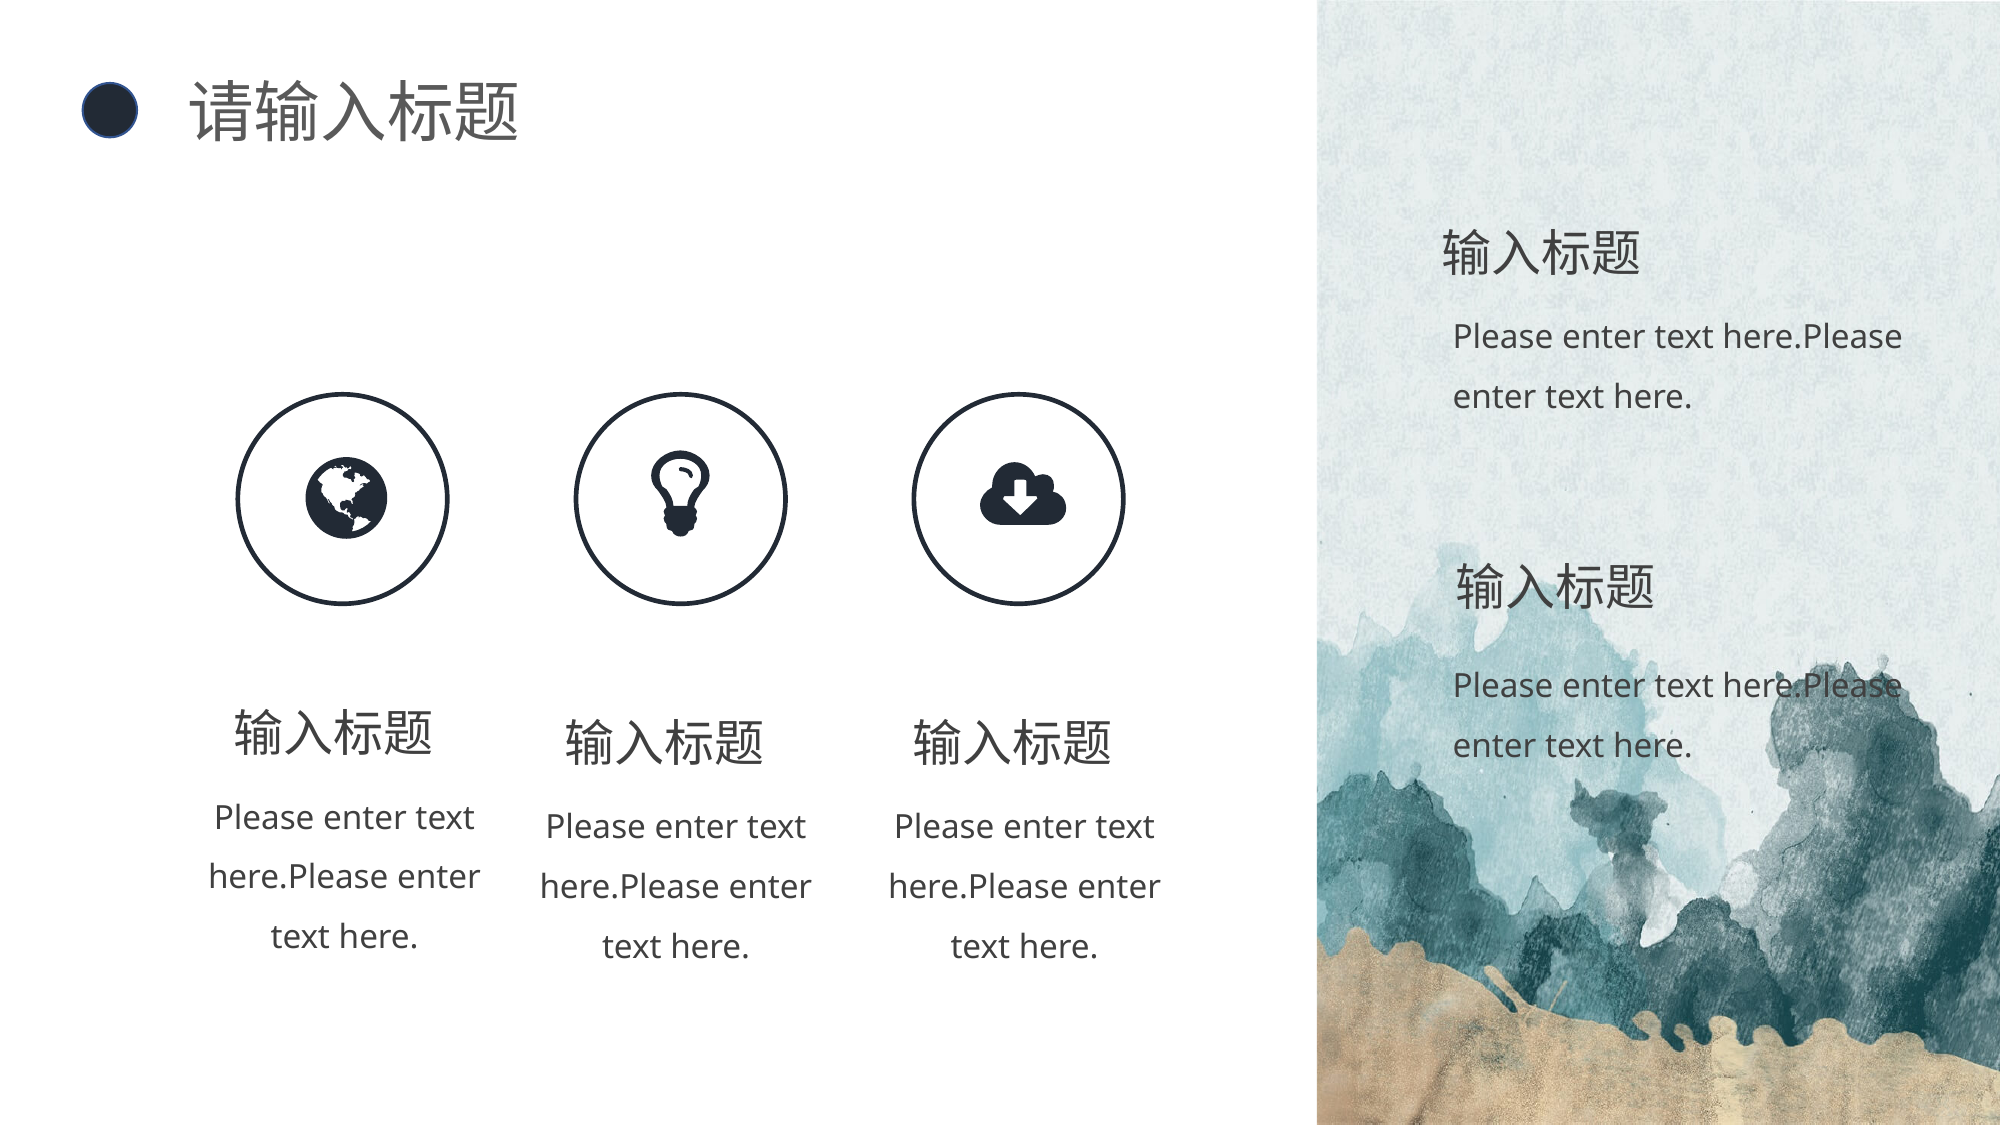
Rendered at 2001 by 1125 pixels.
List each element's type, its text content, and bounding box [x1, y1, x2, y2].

text_box [912, 393, 1125, 605]
text_box Please enter text here.Please enter text here. [1437, 637, 1921, 772]
text_box [81, 81, 139, 139]
text_box [1316, 0, 2000, 1125]
text_box 输入标题 [1426, 214, 1763, 289]
text_box 请输入标题 [172, 62, 536, 157]
text_box 输入标题 [868, 703, 1158, 779]
text_box 输入标题 [519, 703, 810, 779]
text_box [236, 393, 449, 605]
text_box [651, 450, 710, 537]
text_box Please enter text here.Please enter text here. [182, 768, 508, 963]
text_box 输入标题 [188, 694, 478, 770]
text_box 输入标题 [1441, 548, 1778, 623]
text_box Please enter text here.Please enter text here. [1437, 288, 1921, 423]
text_box [305, 457, 388, 539]
text_box [574, 393, 787, 605]
text_box Please enter text here.Please enter text here. [513, 777, 839, 972]
text_box [980, 462, 1067, 525]
text_box Please enter text here.Please enter text here. [862, 777, 1188, 972]
